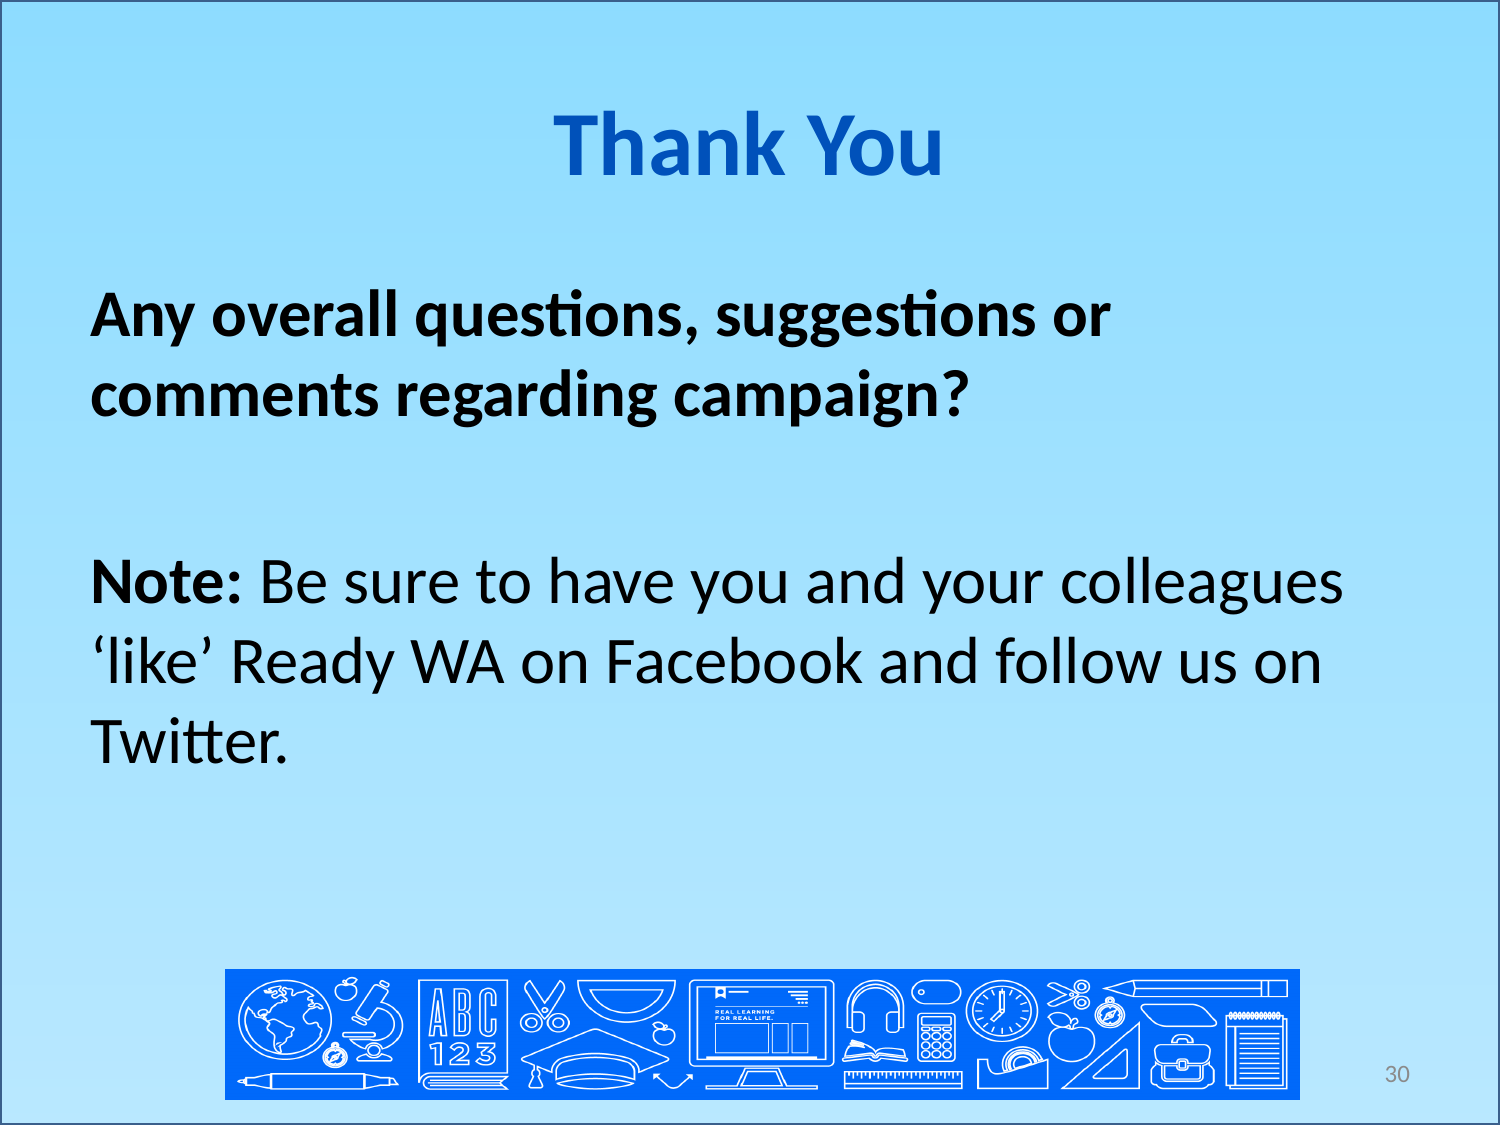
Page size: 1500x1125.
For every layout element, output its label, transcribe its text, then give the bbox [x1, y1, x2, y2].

picture [225, 969, 1300, 1100]
title Thank You [75, 45, 1425, 233]
list Any overall questions, suggestions or comments regarding campaign? Note: Be sure to have you and your colleagues ‘like’ Ready WA on Facebook and follow us on Twitter. [75, 262, 1425, 950]
slide_number 30 [1074, 1042, 1425, 1103]
